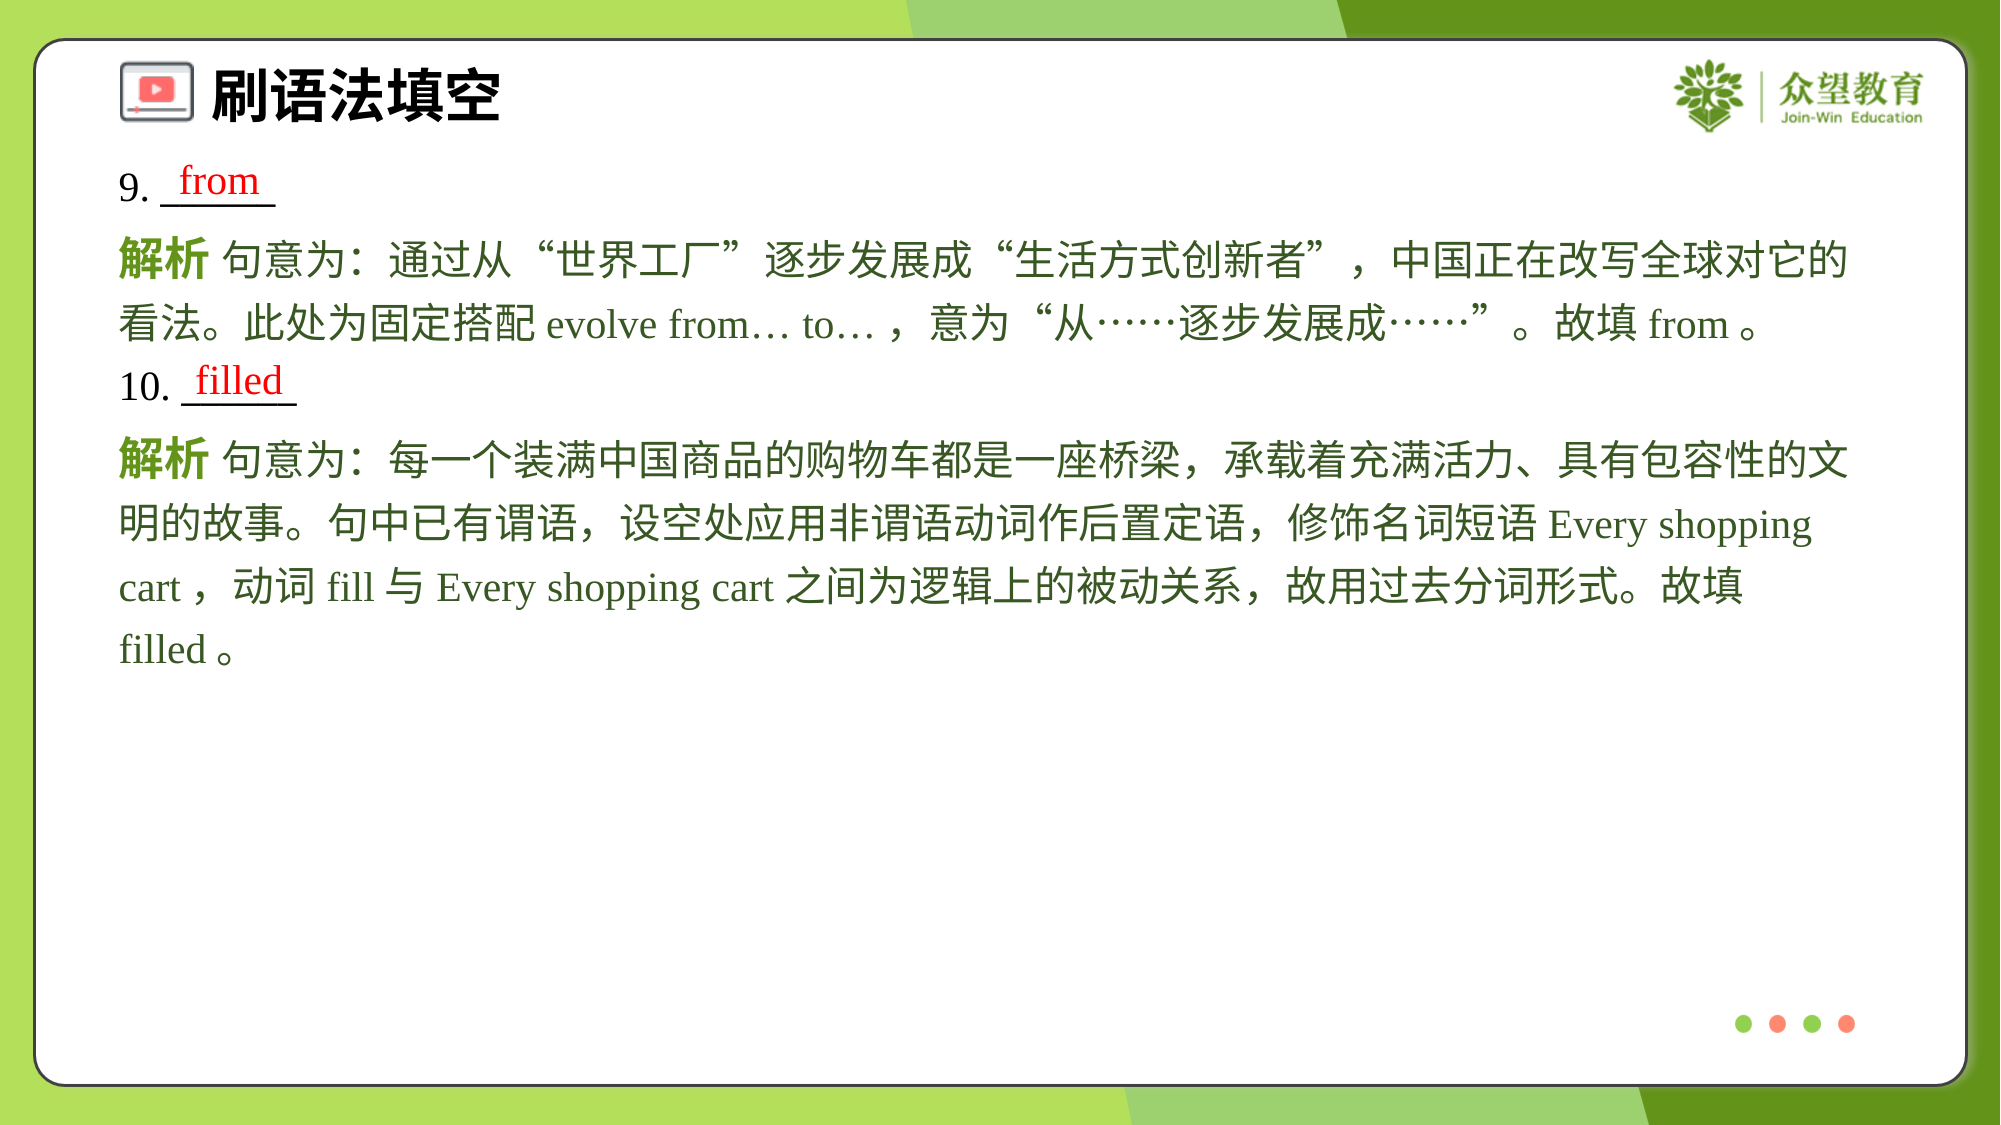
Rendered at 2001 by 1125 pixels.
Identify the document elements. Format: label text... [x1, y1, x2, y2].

text_box 解析 句意为：通过从“世界工厂”逐步发展成“生活方式创新者”，中国正在改写全球对它的看法。此处为固定搭配evolve from… to…，意为“从……逐步发展成……”。故填from。 [118, 215, 1883, 342]
text_box from [174, 140, 265, 199]
text_box 9. ______ [118, 146, 1883, 204]
text_box 10. ______ [118, 346, 1883, 404]
text_box filled [190, 339, 288, 398]
text_box 解析 句意为：每一个装满中国商品的购物车都是一座桥梁，承载着充满活力、具有包容性的文明的故事。句中已有谓语，设空处应用非谓语动词作后置定语，修饰名词短语Every shopping cart，动词fill与Every shopping cart之间为逻辑上的被动关系，故用过去分词形式。故填filled。 [118, 415, 1883, 605]
picture [0, 0, 2000, 1125]
